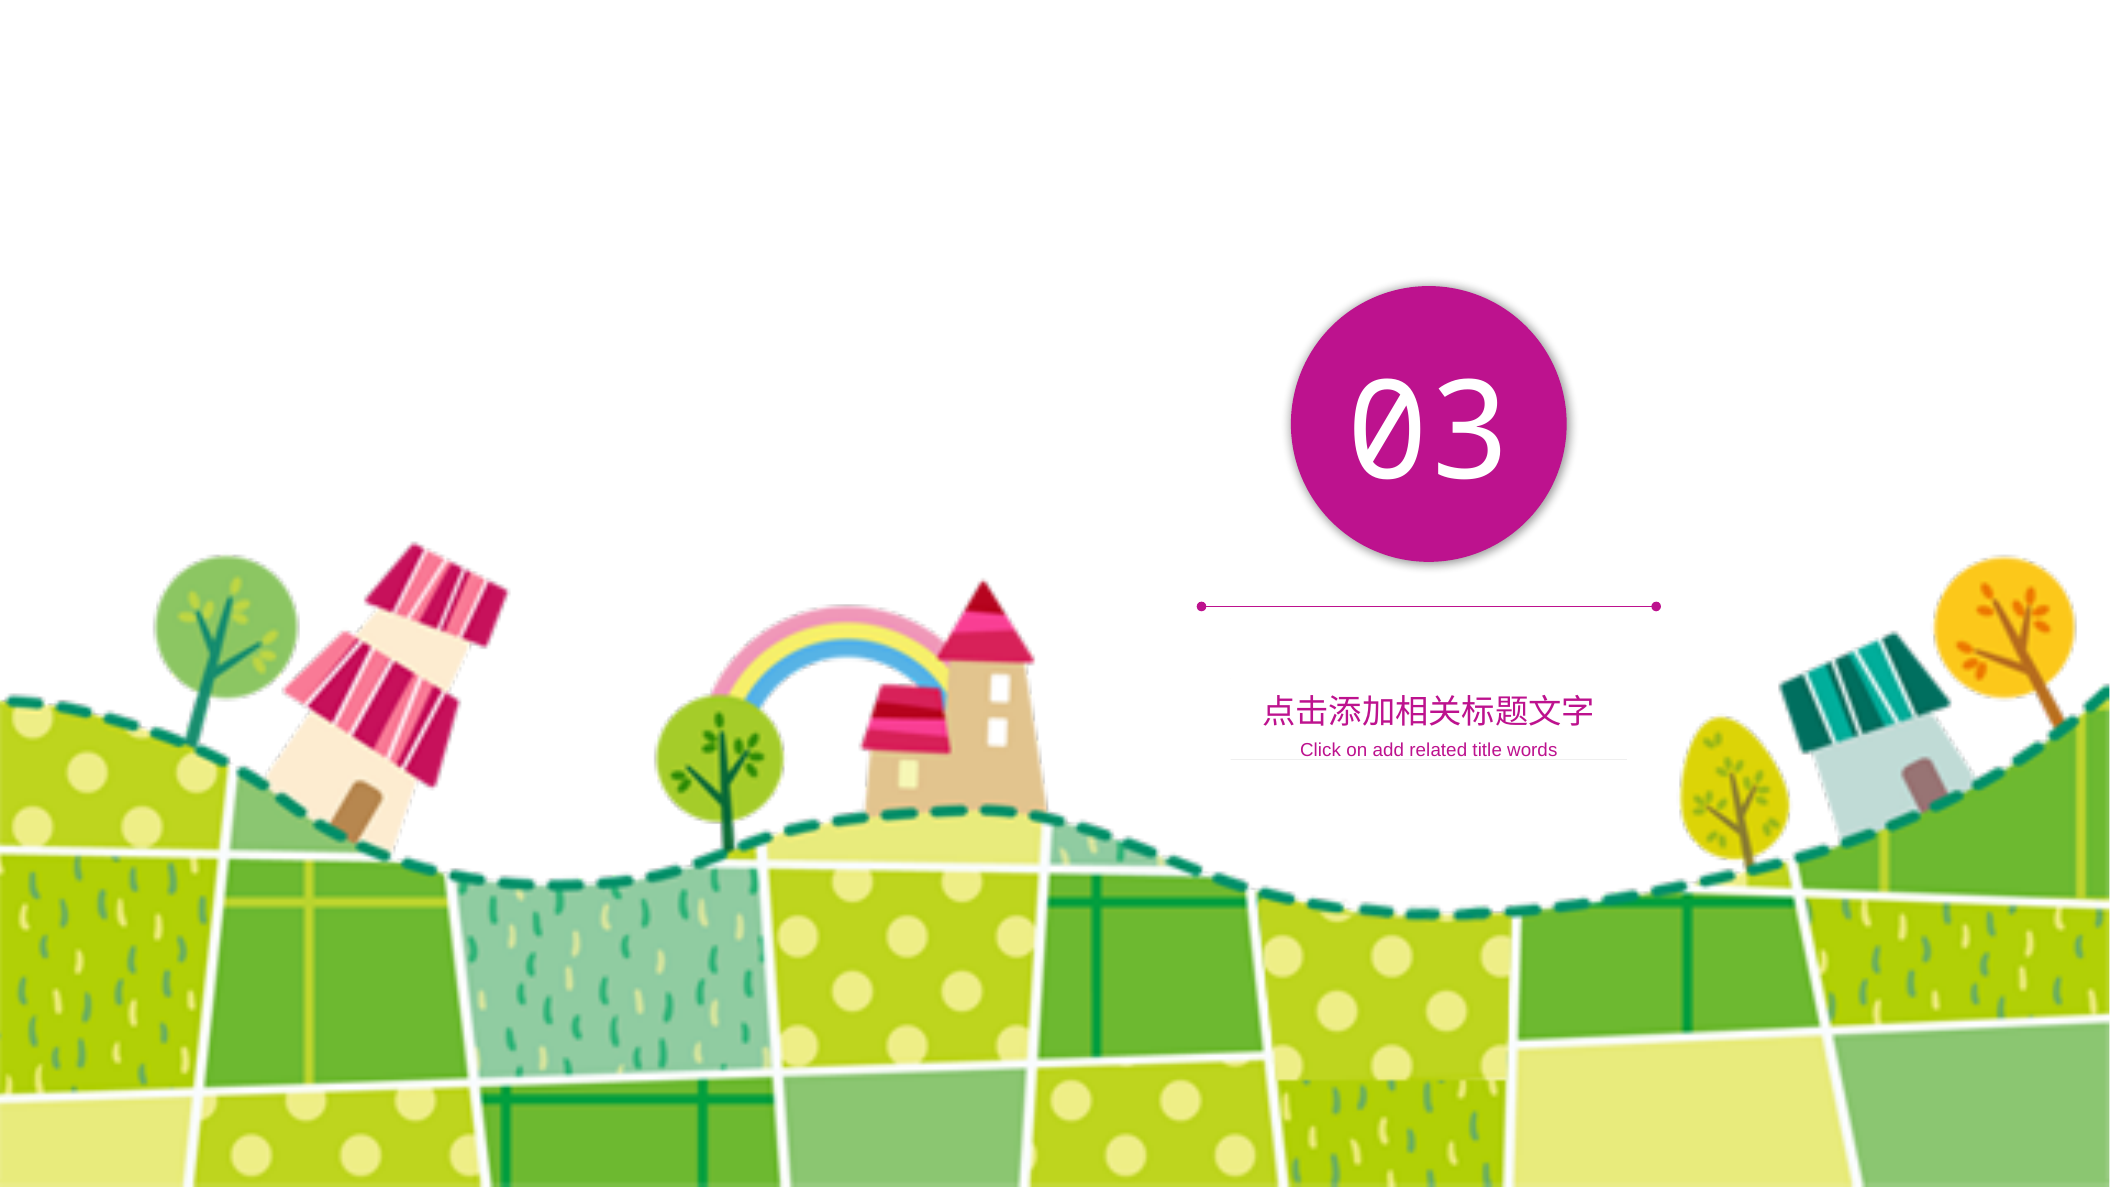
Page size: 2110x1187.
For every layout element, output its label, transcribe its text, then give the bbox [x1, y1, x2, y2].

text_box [1197, 602, 1660, 611]
text_box 03 [1289, 285, 1568, 504]
picture [0, 504, 2110, 1187]
